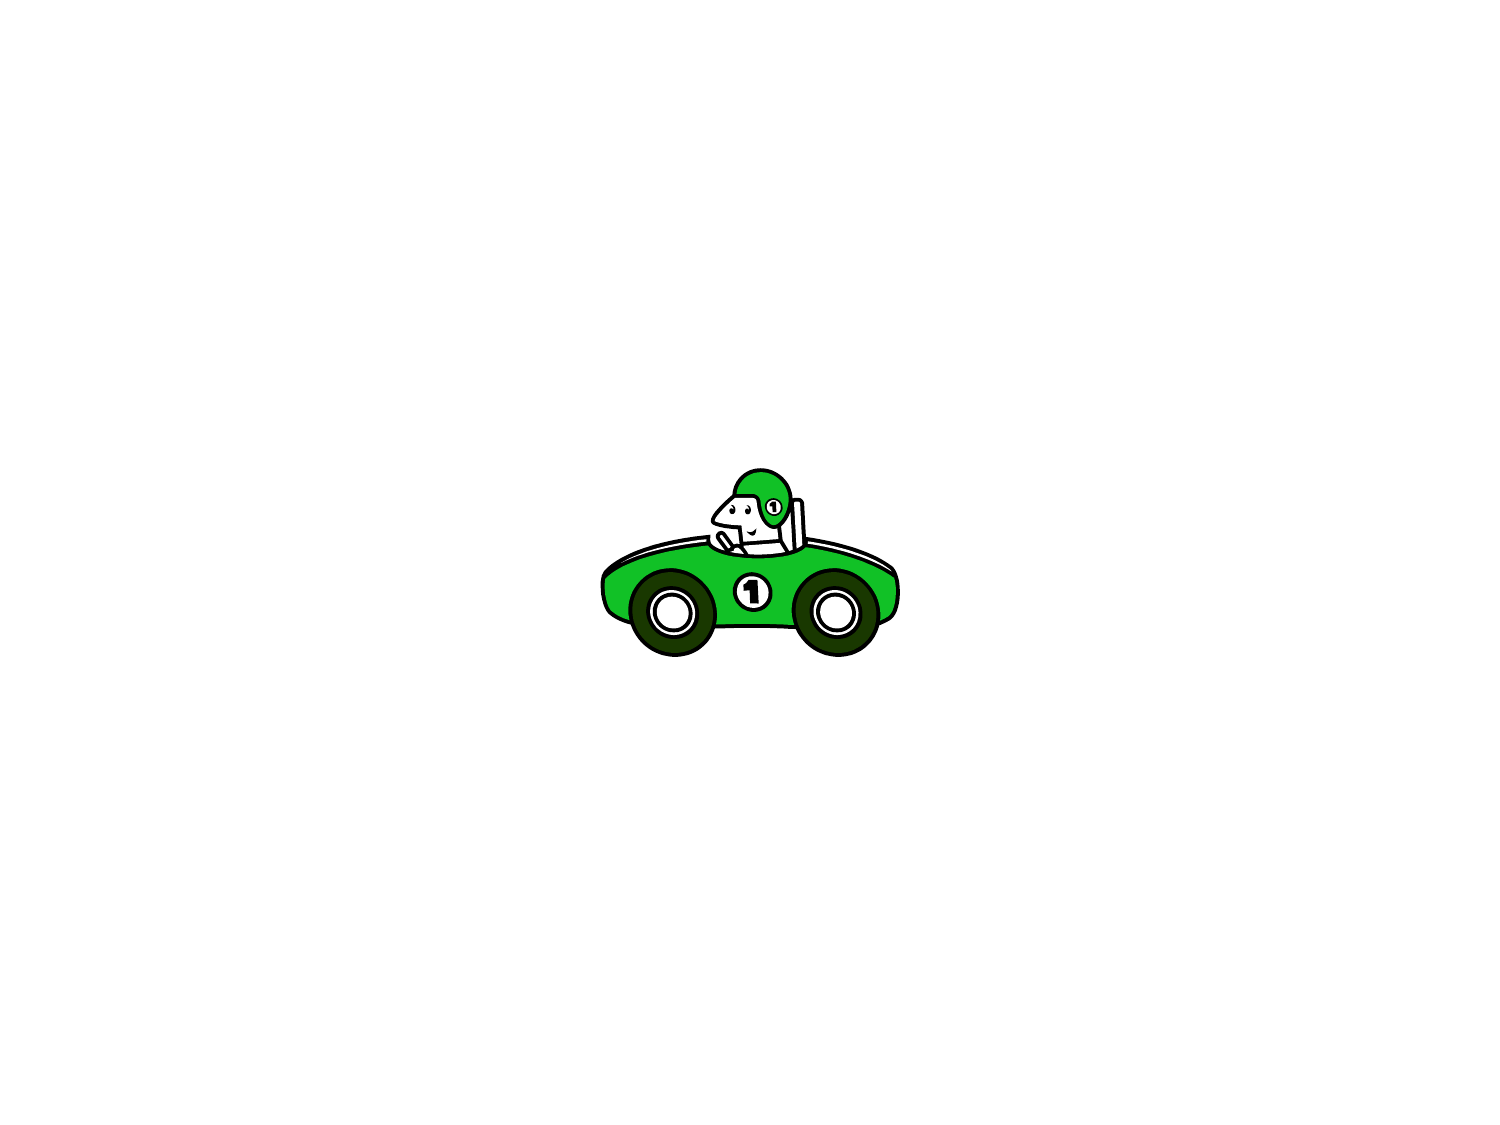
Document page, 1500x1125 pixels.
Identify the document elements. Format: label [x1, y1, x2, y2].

picture [599, 467, 901, 658]
